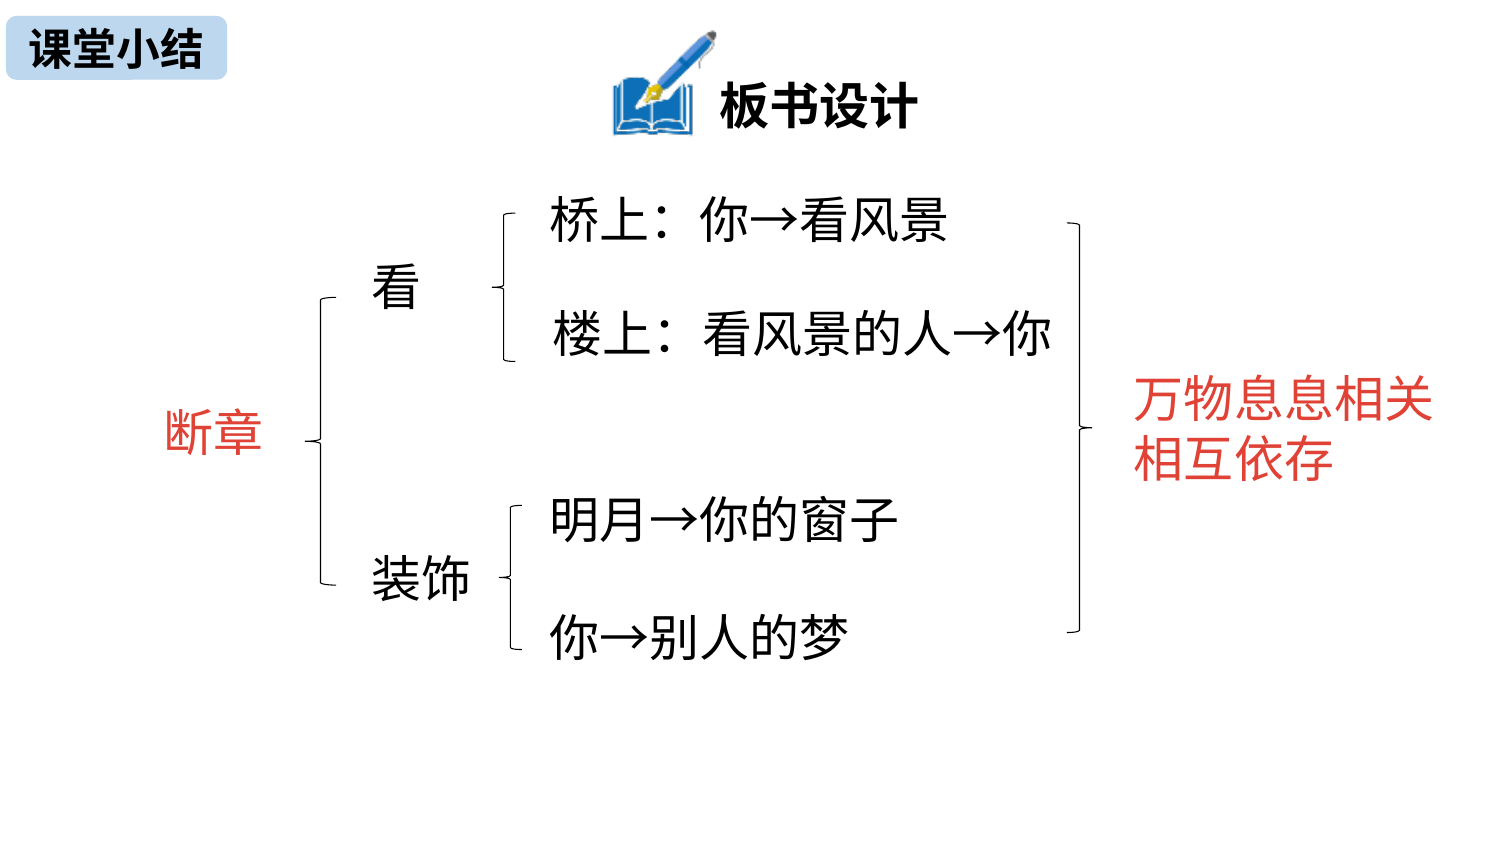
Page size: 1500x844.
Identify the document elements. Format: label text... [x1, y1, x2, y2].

text_box 你→别人的梦 [538, 600, 861, 672]
text_box 课堂小结 [4, 14, 229, 81]
text_box [509, 504, 522, 651]
text_box 板书设计 [743, 68, 931, 140]
text_box 楼上：看风景的人→你 [540, 297, 1064, 369]
text_box [491, 212, 516, 363]
text_box 断章 [152, 395, 305, 467]
text_box 看 [359, 250, 450, 325]
text_box 装饰 [359, 541, 516, 613]
text_box [1066, 222, 1093, 634]
text_box 桥上：你→看风景 [538, 180, 962, 255]
picture [603, 12, 743, 152]
text_box [305, 296, 337, 586]
text_box 明月→你的窗子 [538, 482, 1059, 554]
text_box 万物息息相关 相互依存 [1122, 361, 1458, 493]
